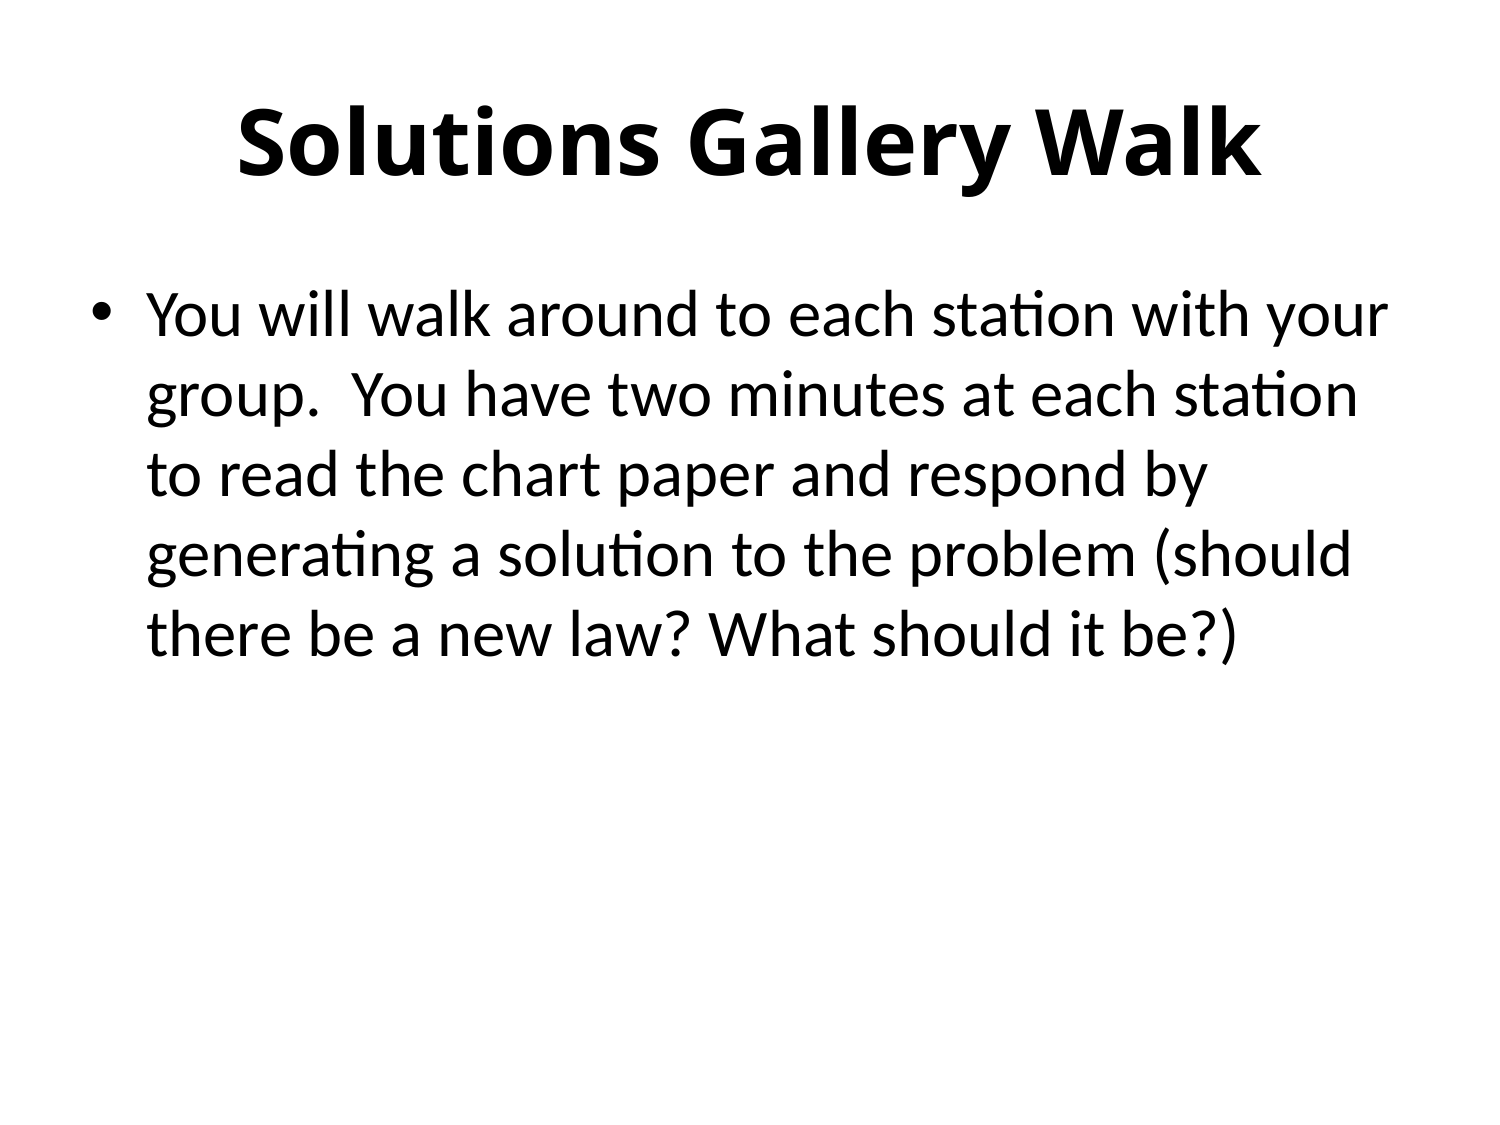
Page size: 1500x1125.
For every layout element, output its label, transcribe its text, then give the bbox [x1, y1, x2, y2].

title Solutions Gallery Walk [75, 45, 1425, 233]
list You will walk around to each station with your group. You have two minutes at each station to read the chart paper and respond by generating a solution to the problem (should there be a new law? What should it be?) [75, 262, 1425, 1005]
